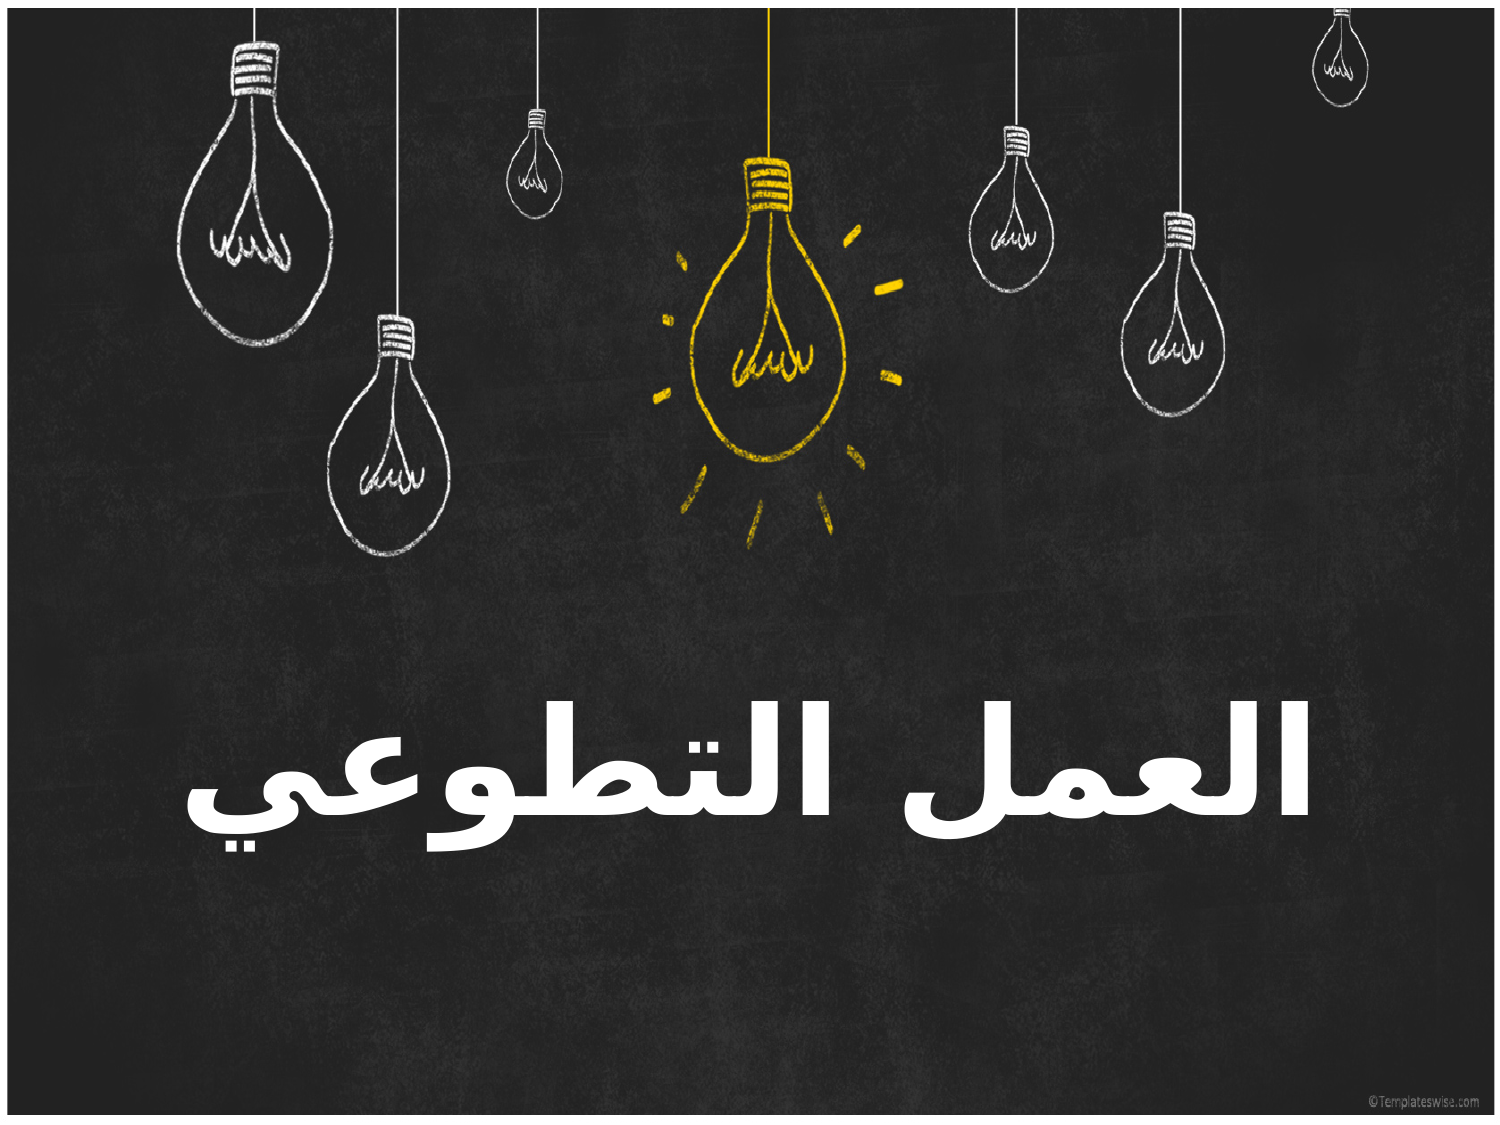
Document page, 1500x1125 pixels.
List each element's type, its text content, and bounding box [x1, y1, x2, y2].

picture [0, 0, 1500, 1125]
title العمل التطوعي [112, 680, 1388, 831]
